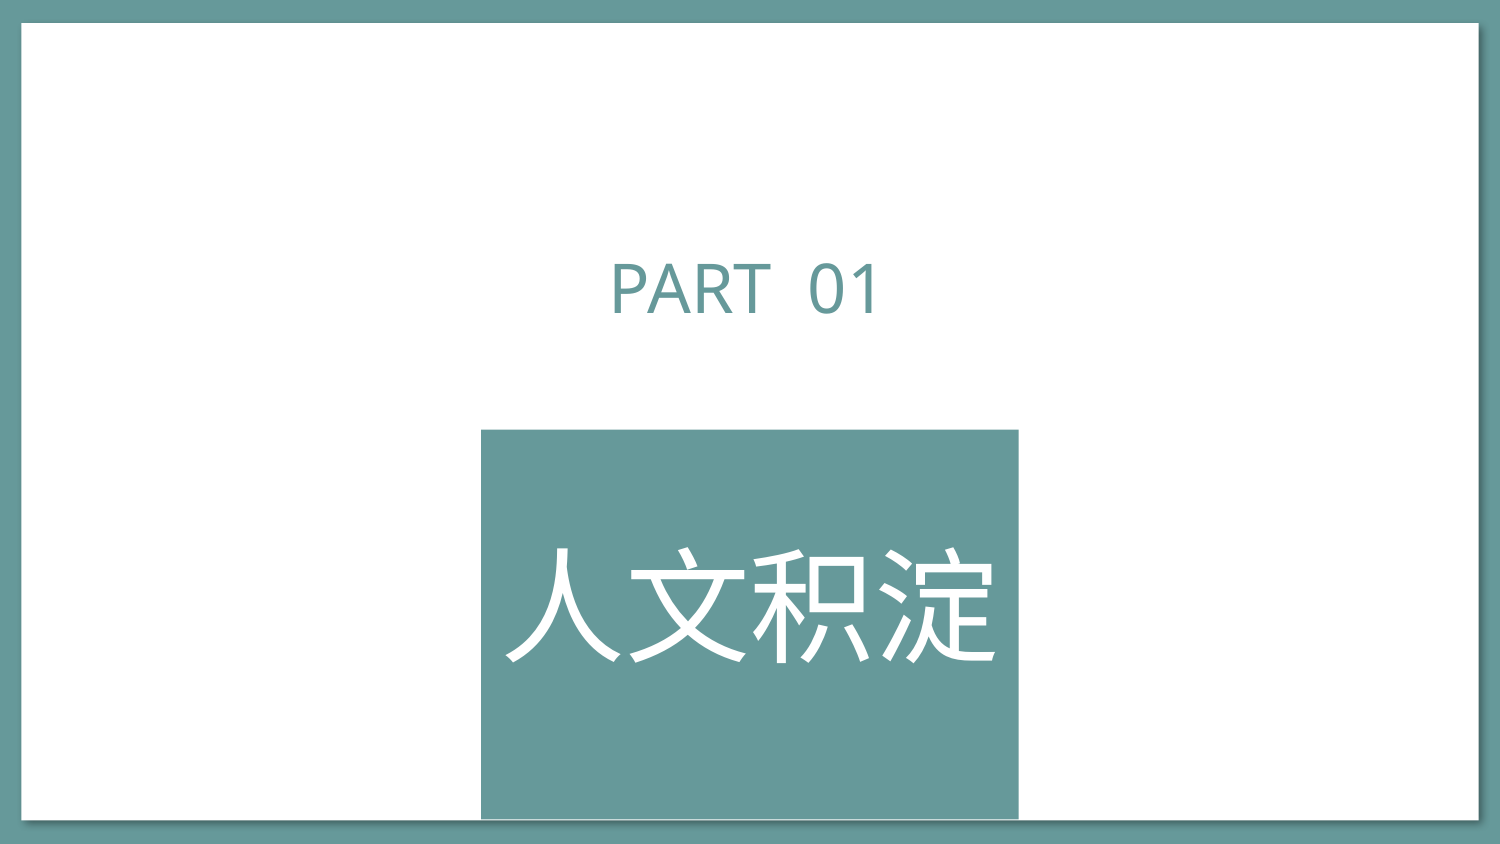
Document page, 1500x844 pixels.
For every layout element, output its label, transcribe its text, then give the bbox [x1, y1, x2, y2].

text_box PART 01 [563, 237, 932, 324]
text_box 人文积淀 [478, 535, 1022, 671]
text_box [479, 428, 1021, 535]
text_box [479, 671, 1021, 821]
